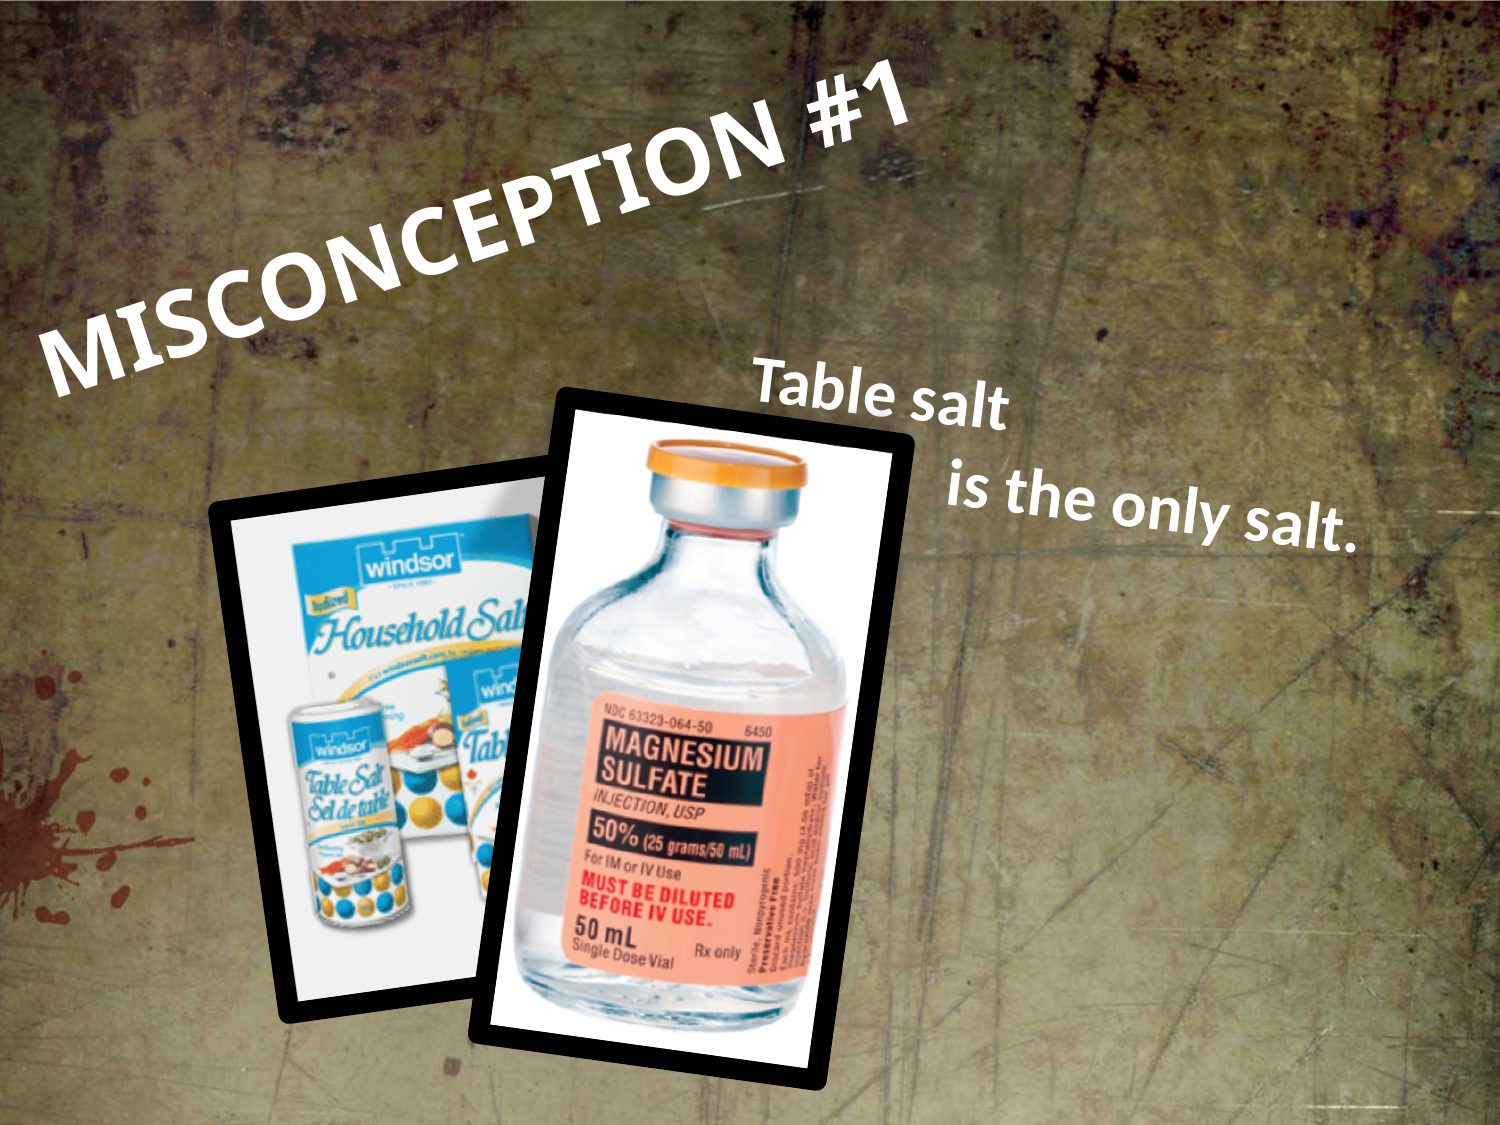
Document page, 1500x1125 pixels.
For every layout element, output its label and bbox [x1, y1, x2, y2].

picture [261, 427, 852, 1050]
list [0, 0, 1500, 1125]
